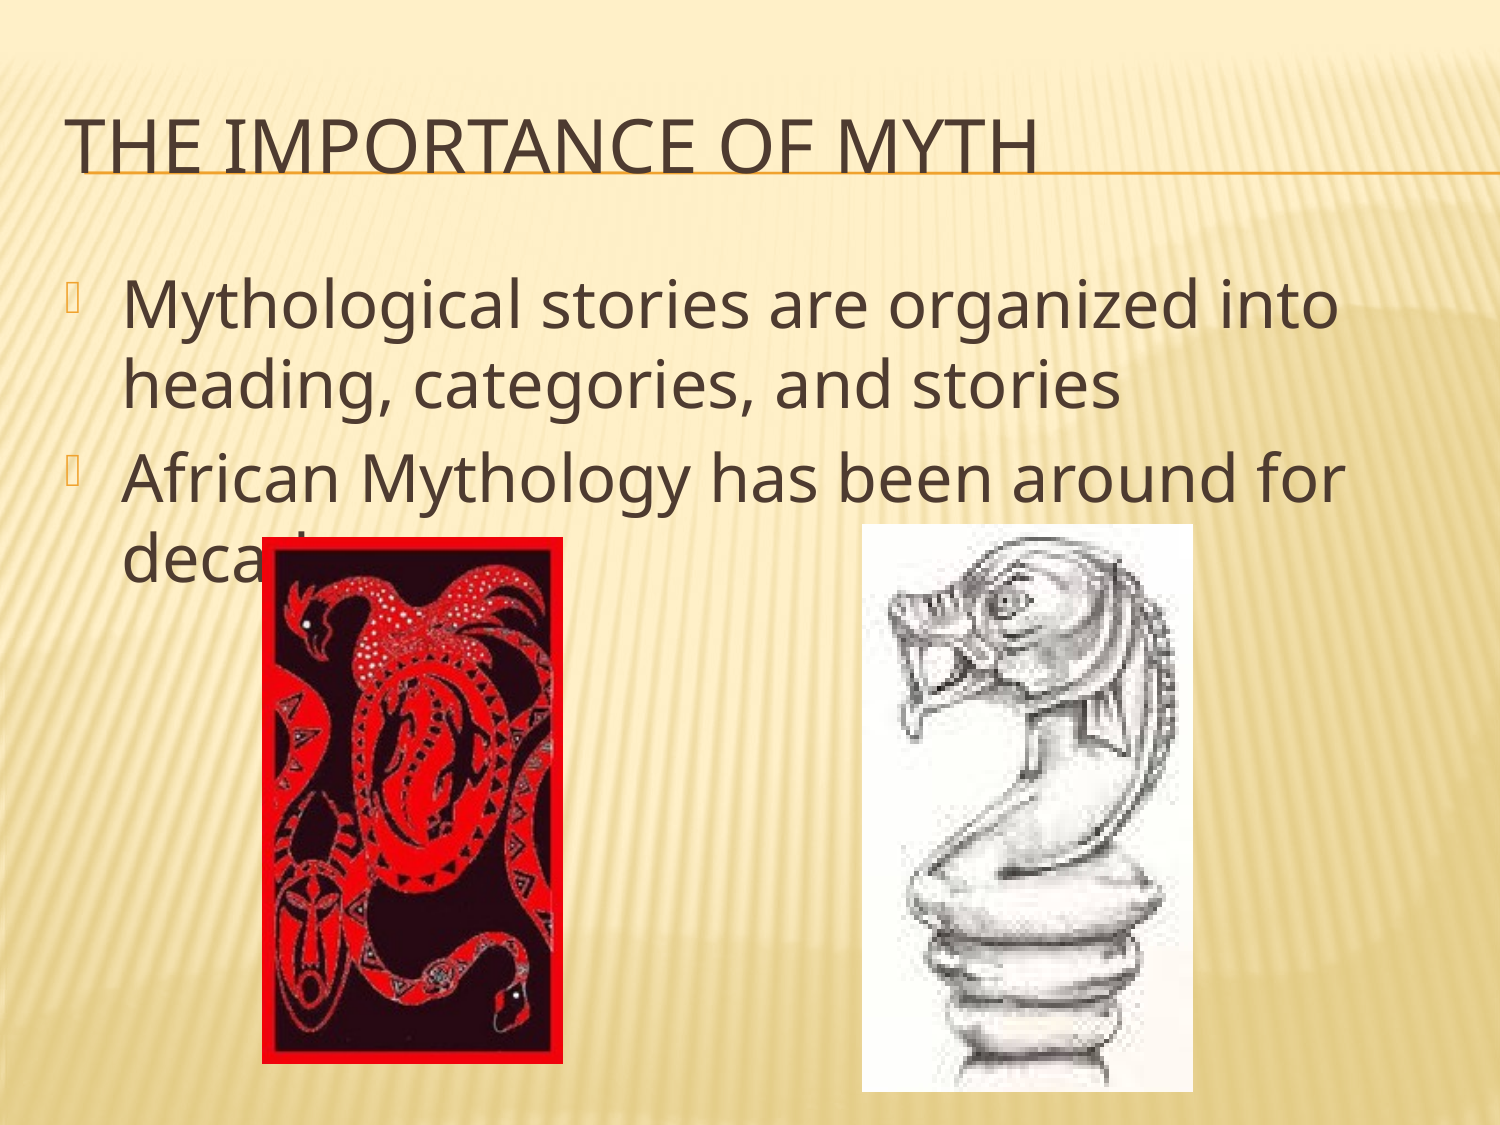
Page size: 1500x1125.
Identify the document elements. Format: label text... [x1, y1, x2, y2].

picture [262, 537, 563, 1065]
list Mythological stories are organized into heading, categories, and stories African Mythology has been around for decades [50, 254, 1475, 613]
title The Importance of Myth [50, 75, 1475, 213]
picture [862, 524, 1193, 1093]
